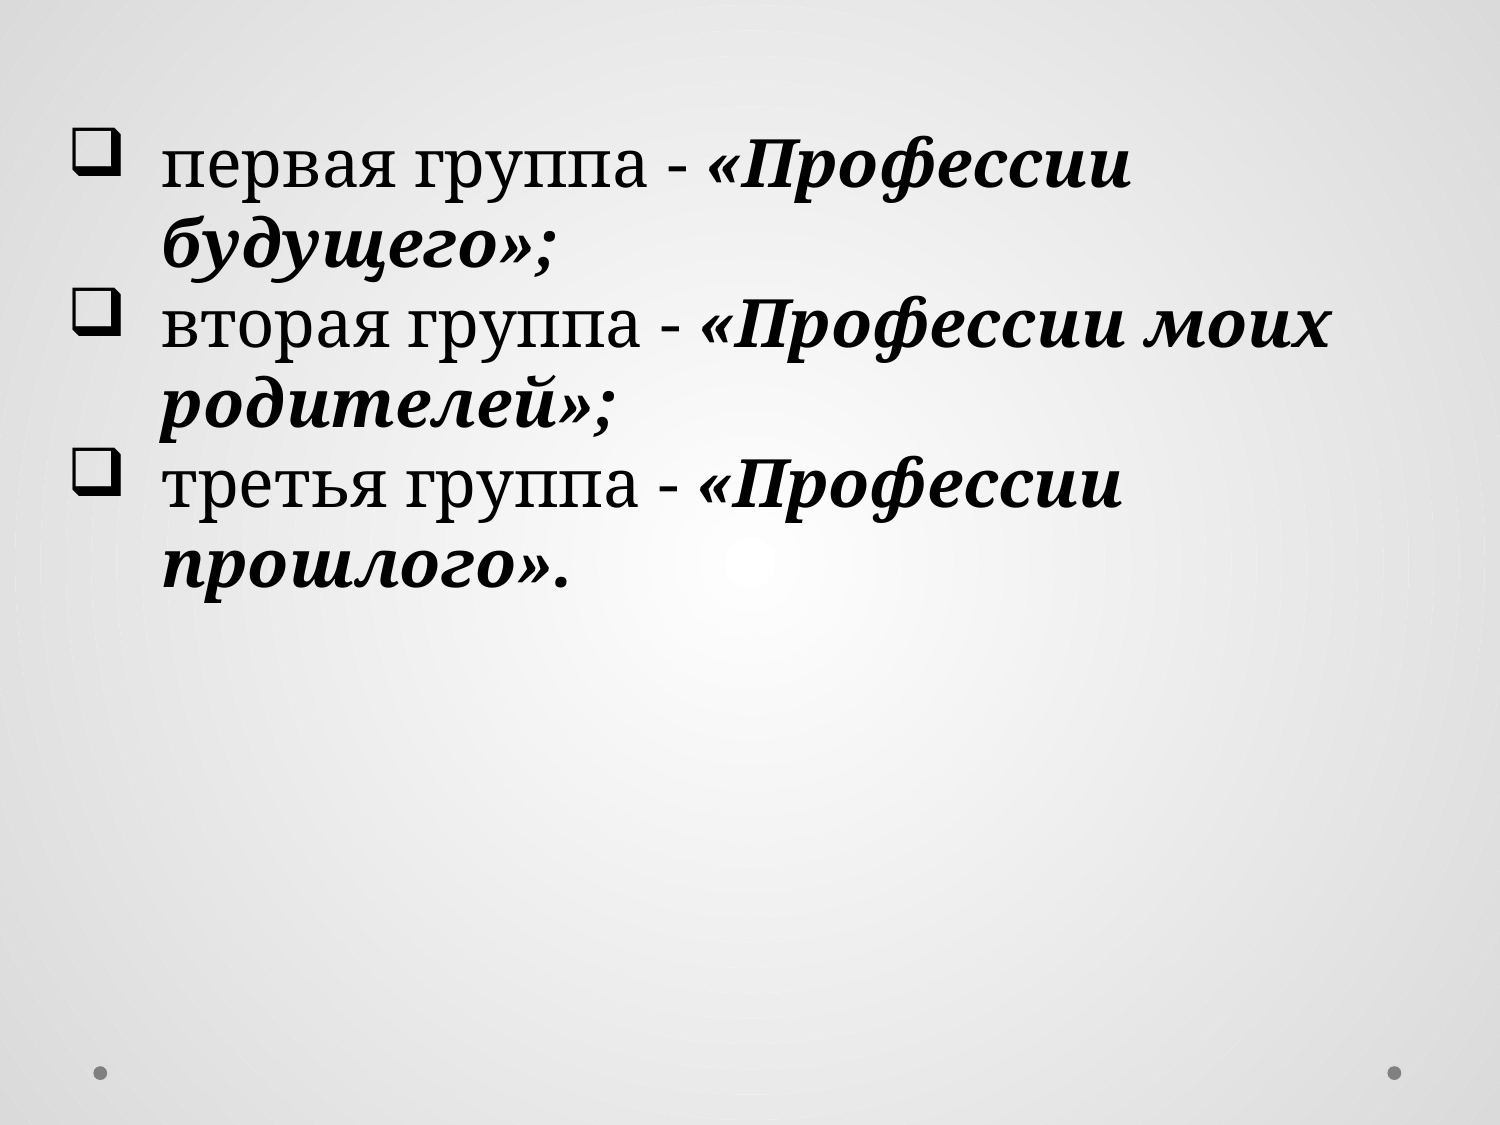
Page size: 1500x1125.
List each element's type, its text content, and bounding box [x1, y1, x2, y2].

text_box первая группа - «Профессии будущего»; вторая группа - «Профессии моих родителей»; третья группа - «Профессии прошлого». [53, 113, 1459, 609]
